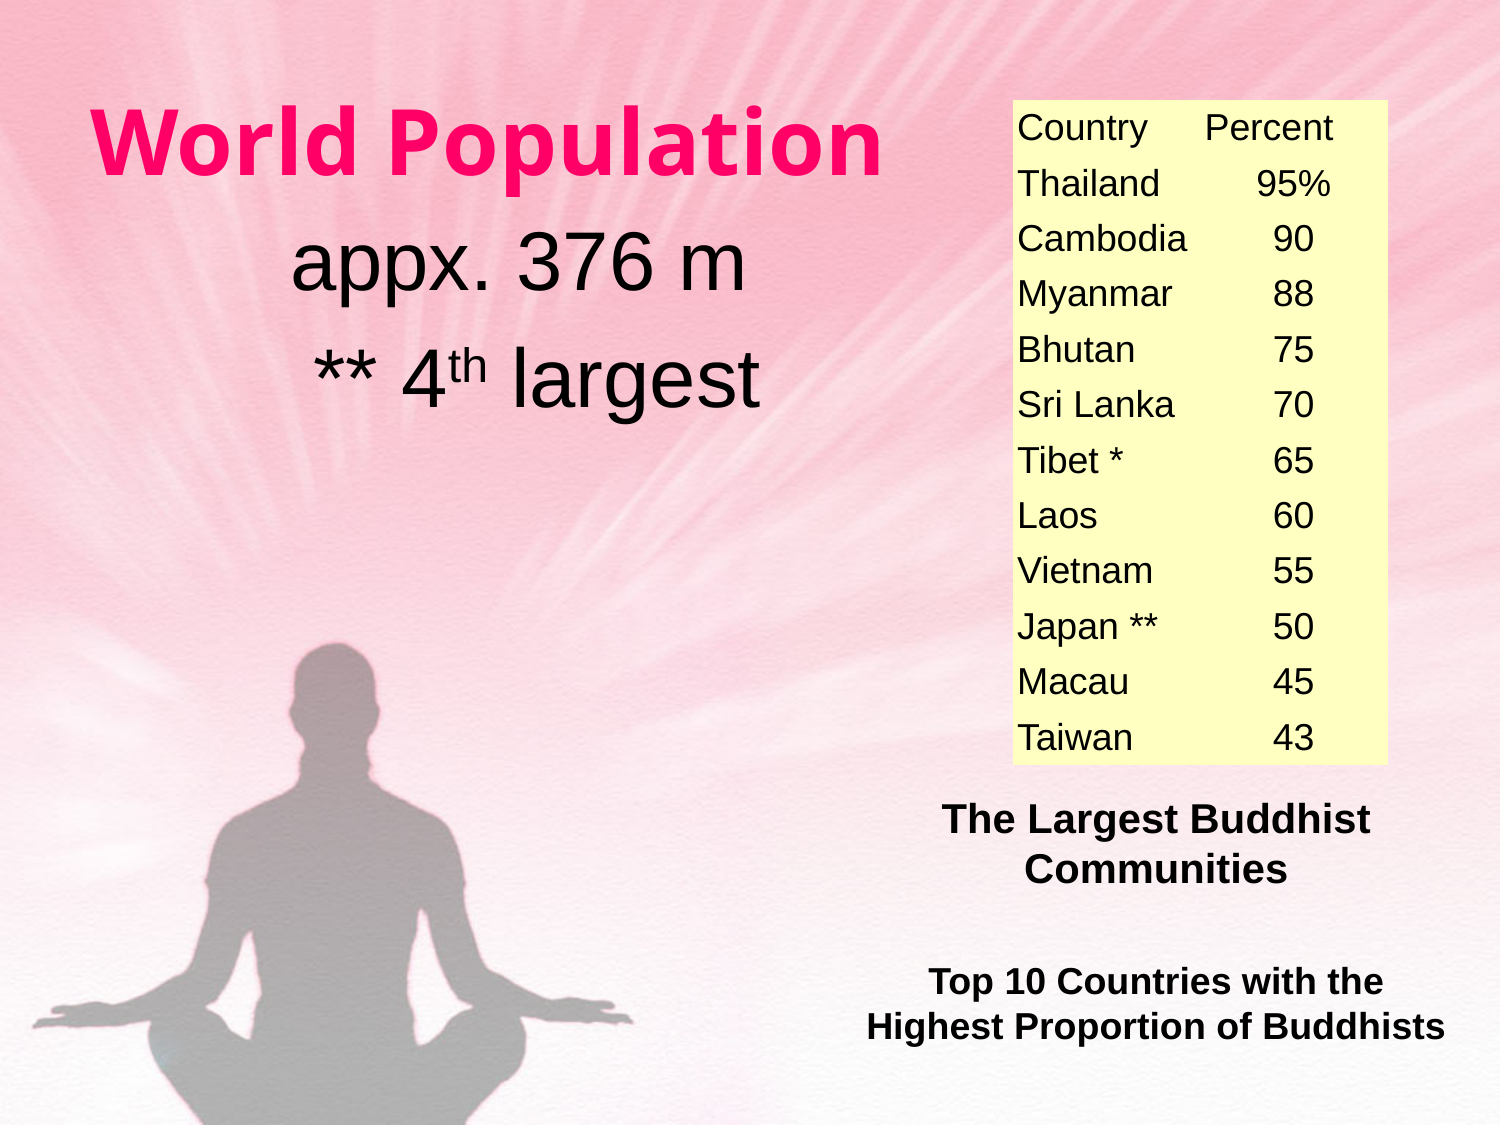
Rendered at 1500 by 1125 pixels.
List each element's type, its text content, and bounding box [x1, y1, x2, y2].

table_cell 70 [1200, 377, 1388, 432]
table_cell Bhutan [1013, 322, 1200, 377]
picture [0, 0, 1500, 1125]
table_cell 55 [1200, 543, 1388, 599]
table_cell 95% [1200, 155, 1388, 211]
table_cell Vietnam [1013, 543, 1200, 599]
text_box The Largest Buddhist Communities Top 10 Countries with the Highest Proportion of Buddhists [837, 784, 1475, 1099]
table_cell 60 [1200, 488, 1388, 543]
table_cell Tibet * [1013, 432, 1200, 488]
table_cell Japan ** [1013, 599, 1200, 654]
table_cell 65 [1200, 432, 1388, 488]
table_cell 75 [1200, 322, 1388, 377]
list appx. 376 m ** 4th largest [49, 199, 801, 463]
table_cell 50 [1200, 599, 1388, 654]
table_cell Cambodia [1013, 211, 1200, 266]
table_cell Sri Lanka [1013, 377, 1200, 432]
table_cell 43 [1200, 709, 1388, 765]
table_cell Laos [1013, 488, 1200, 543]
table_cell Thailand [1013, 155, 1200, 211]
table_cell 88 [1200, 266, 1388, 322]
table_cell 45 [1200, 654, 1388, 709]
table_header Country [1013, 100, 1200, 155]
table_cell 90 [1200, 211, 1388, 266]
title World Population [74, 44, 1426, 233]
table_cell Macau [1013, 654, 1200, 709]
table_header Percent [1200, 100, 1388, 155]
table_cell Taiwan [1013, 709, 1200, 765]
table_cell Myanmar [1013, 266, 1200, 322]
